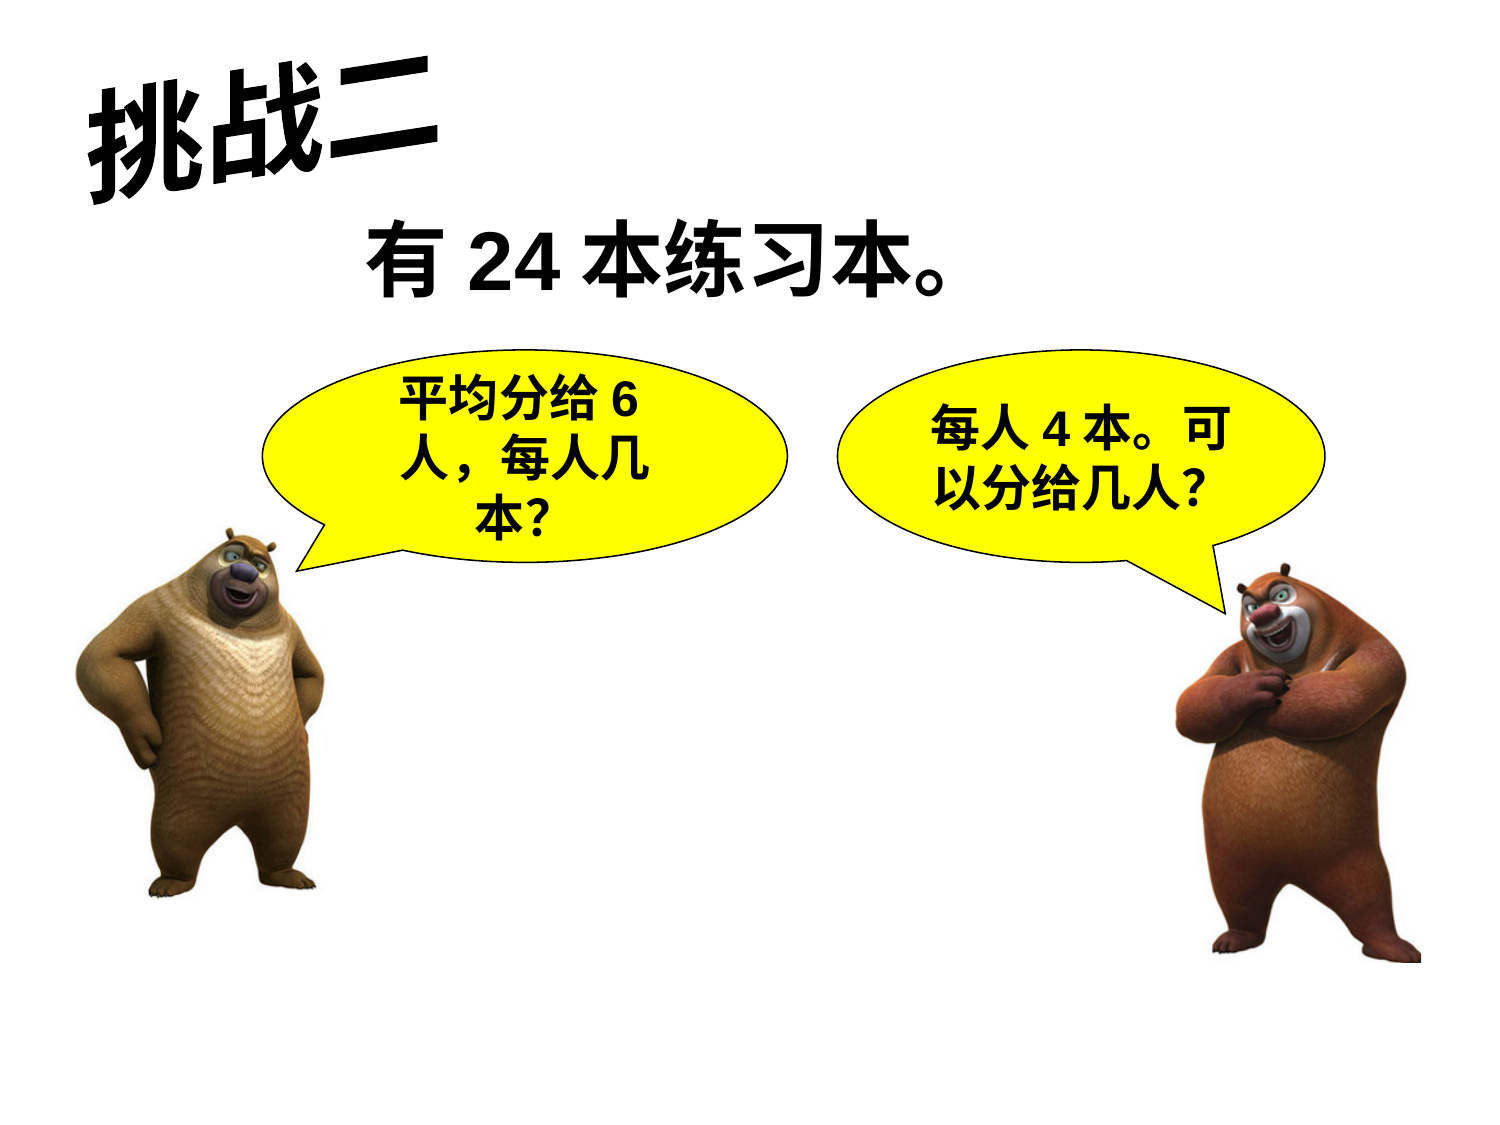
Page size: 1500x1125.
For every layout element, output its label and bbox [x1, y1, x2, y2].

text_box [837, 349, 1422, 963]
text_box [87, 37, 1150, 316]
text_box [74, 349, 788, 900]
